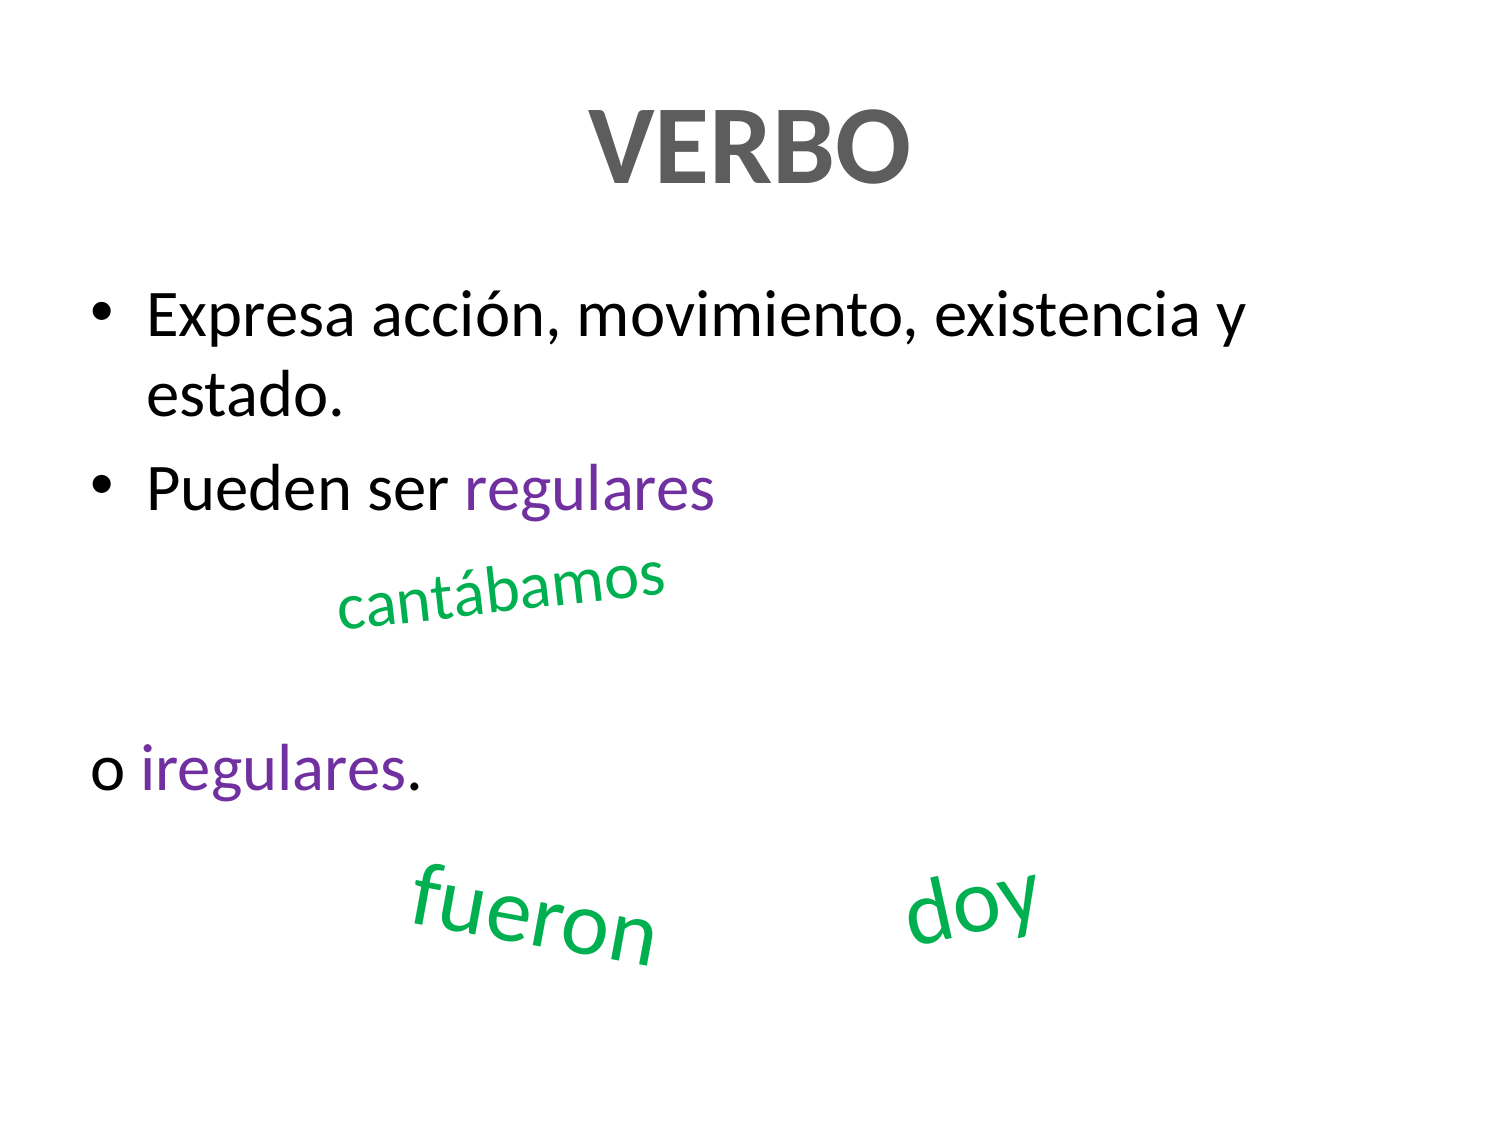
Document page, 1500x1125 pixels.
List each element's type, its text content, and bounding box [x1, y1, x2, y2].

text_box doy [875, 817, 1066, 976]
list Expresa acción, movimiento, existencia y estado. Pueden ser regulares o iregulares. [75, 262, 1425, 1005]
title VERBO [75, 45, 1425, 233]
text_box cantábamos [316, 517, 685, 653]
text_box fueron [388, 822, 686, 996]
